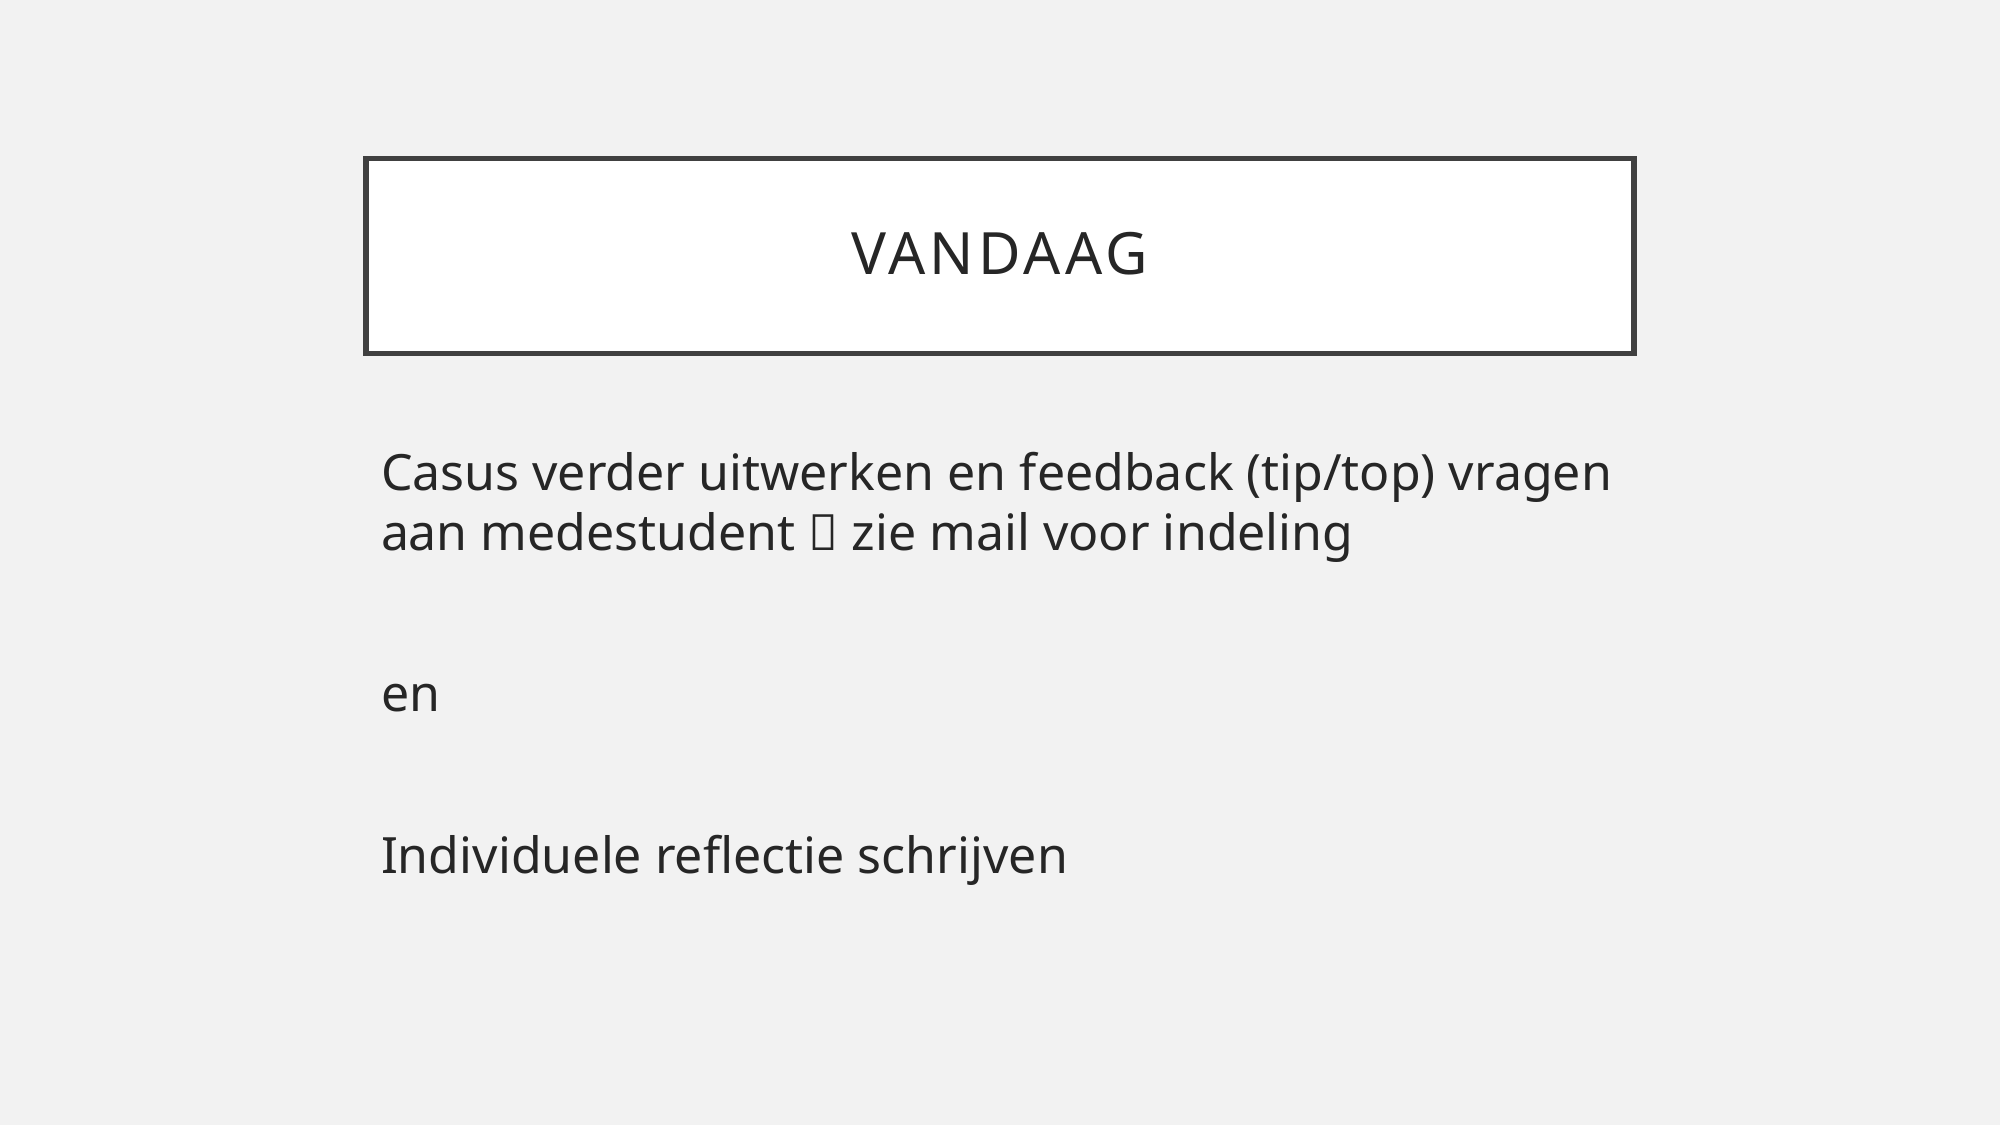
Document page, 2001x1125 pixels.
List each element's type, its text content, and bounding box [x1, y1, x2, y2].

list Casus verder uitwerken en feedback (tip/top) vragen aan medestudent  zie mail voor indeling en Individuele reflectie schrijven [366, 432, 1634, 942]
title vandaag [363, 156, 1637, 356]
